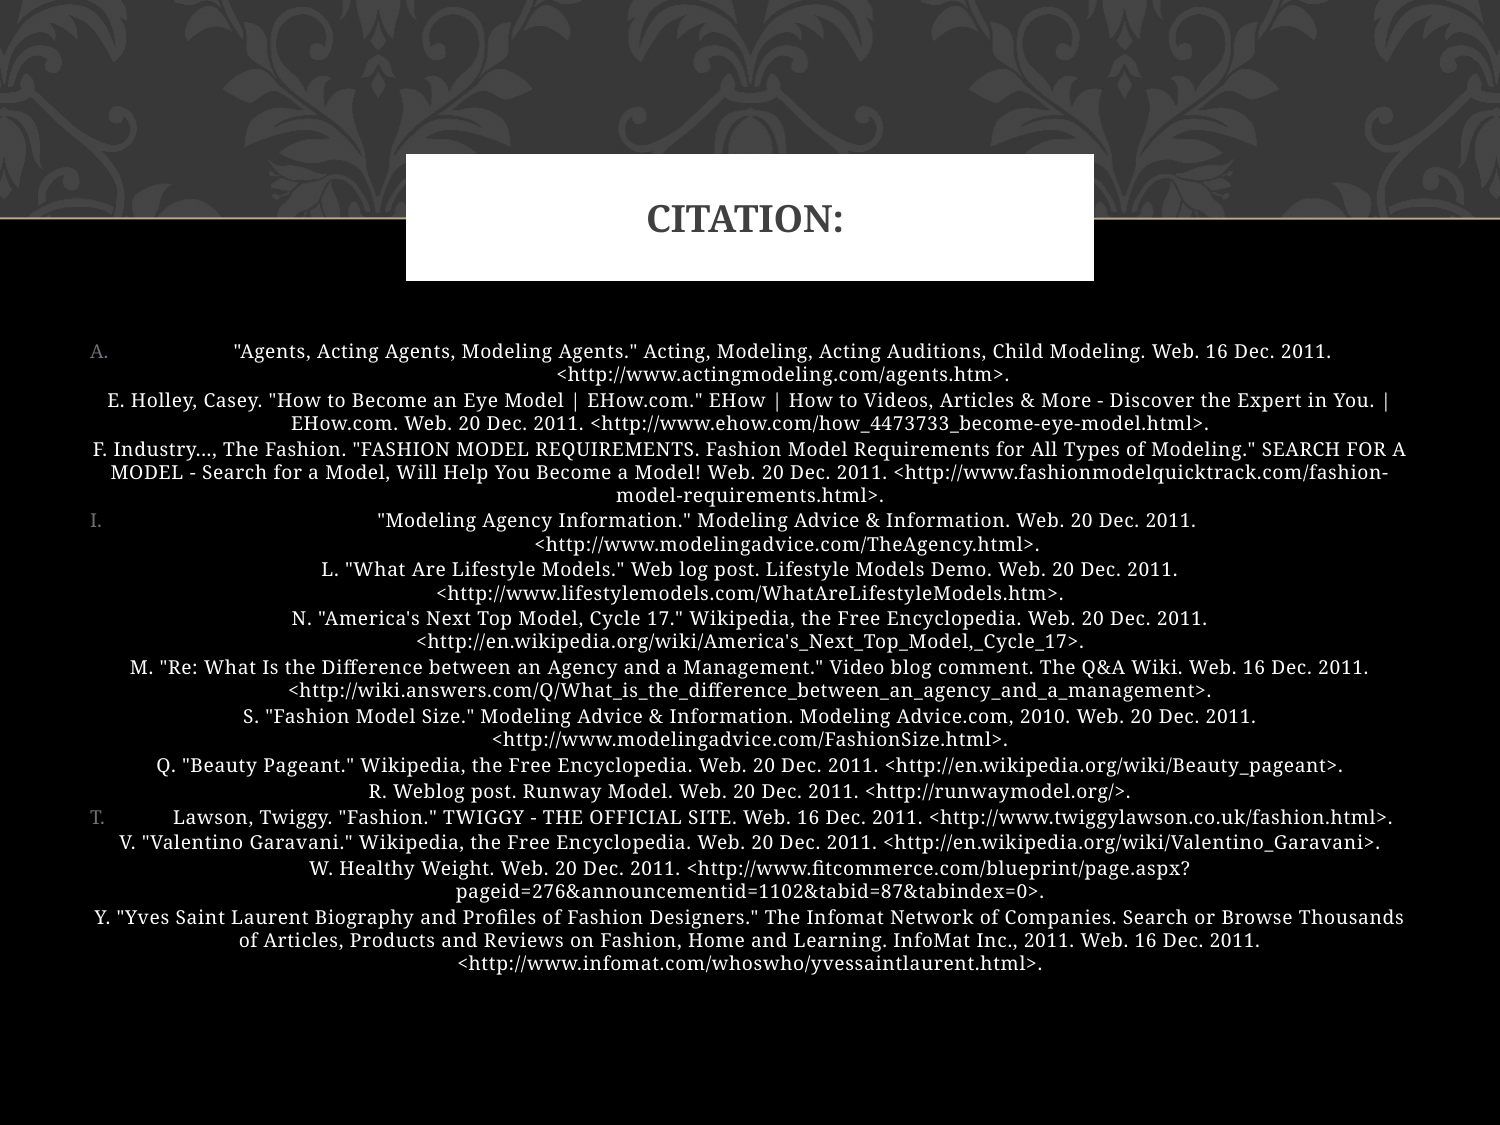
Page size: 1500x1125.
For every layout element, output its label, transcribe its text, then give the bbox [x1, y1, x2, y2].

title Citation: [406, 154, 1094, 281]
list "Agents, Acting Agents, Modeling Agents." Acting, Modeling, Acting Auditions, Child Modeling. Web. 16 Dec. 2011. <http://www.actingmodeling.com/agents.htm>. E. Holley, Casey. "How to Become an Eye Model | EHow.com." EHow | How to Videos, Articles & More - Discover the Expert in You. | EHow.com. Web. 20 Dec. 2011. <http://www.ehow.com/how_4473733_become-eye-model.html>. F. Industry..., The Fashion. "FASHION MODEL REQUIREMENTS. Fashion Model Requirements for All Types of Modeling." SEARCH FOR A MODEL - Search for a Model, Will Help You Become a Model! Web. 20 Dec. 2011. <http://www.fashionmodelquicktrack.com/fashion-model-requirements.html>. "Modeling Agency Information." Modeling Advice & Information. Web. 20 Dec. 2011. <http://www.modelingadvice.com/TheAgency.html>. L. "What Are Lifestyle Models." Web log post. Lifestyle Models Demo. Web. 20 Dec. 2011. <http://www.lifestylemodels.com/WhatAreLifestyleModels.htm>. N. "America's Next Top Model, Cycle 17." Wikipedia, the Free Encyclopedia. Web. 20 Dec. 2011. <http://en.wikipedia.org/wiki/America's_Next_Top_Model,_Cycle_17>. M. "Re: What Is the Difference between an Agency and a Management." Video blog comment. The Q&A Wiki. Web. 16 Dec. 2011. <http://wiki.answers.com/Q/What_is_the_difference_between_an_agency_and_a_management>. S. "Fashion Model Size." Modeling Advice & Information. Modeling Advice.com, 2010. Web. 20 Dec. 2011. <http://www.modelingadvice.com/FashionSize.html>. Q. "Beauty Pageant." Wikipedia, the Free Encyclopedia. Web. 20 Dec. 2011. <http://en.wikipedia.org/wiki/Beauty_pageant>. R. Weblog post. Runway Model. Web. 20 Dec. 2011. <http://runwaymodel.org/>. Lawson, Twiggy. "Fashion." TWIGGY - THE OFFICIAL SITE. Web. 16 Dec. 2011. <http://www.twiggylawson.co.uk/fashion.html>. V. "Valentino Garavani." Wikipedia, the Free Encyclopedia. Web. 20 Dec. 2011. <http://en.wikipedia.org/wiki/Valentino_Garavani>. W. Healthy Weight. Web. 20 Dec. 2011. <http://www.fitcommerce.com/blueprint/page.aspx?pageid=276&announcementid=1102&tabid=87&tabindex=0>. Y. "Yves Saint Laurent Biography and Profiles of Fashion Designers." The Infomat Network of Companies. Search or Browse Thousands of Articles, Products and Reviews on Fashion, Home and Learning. InfoMat Inc., 2011. Web. 16 Dec. 2011. <http://www.infomat.com/whoswho/yvessaintlaurent.html>. [75, 331, 1425, 1000]
